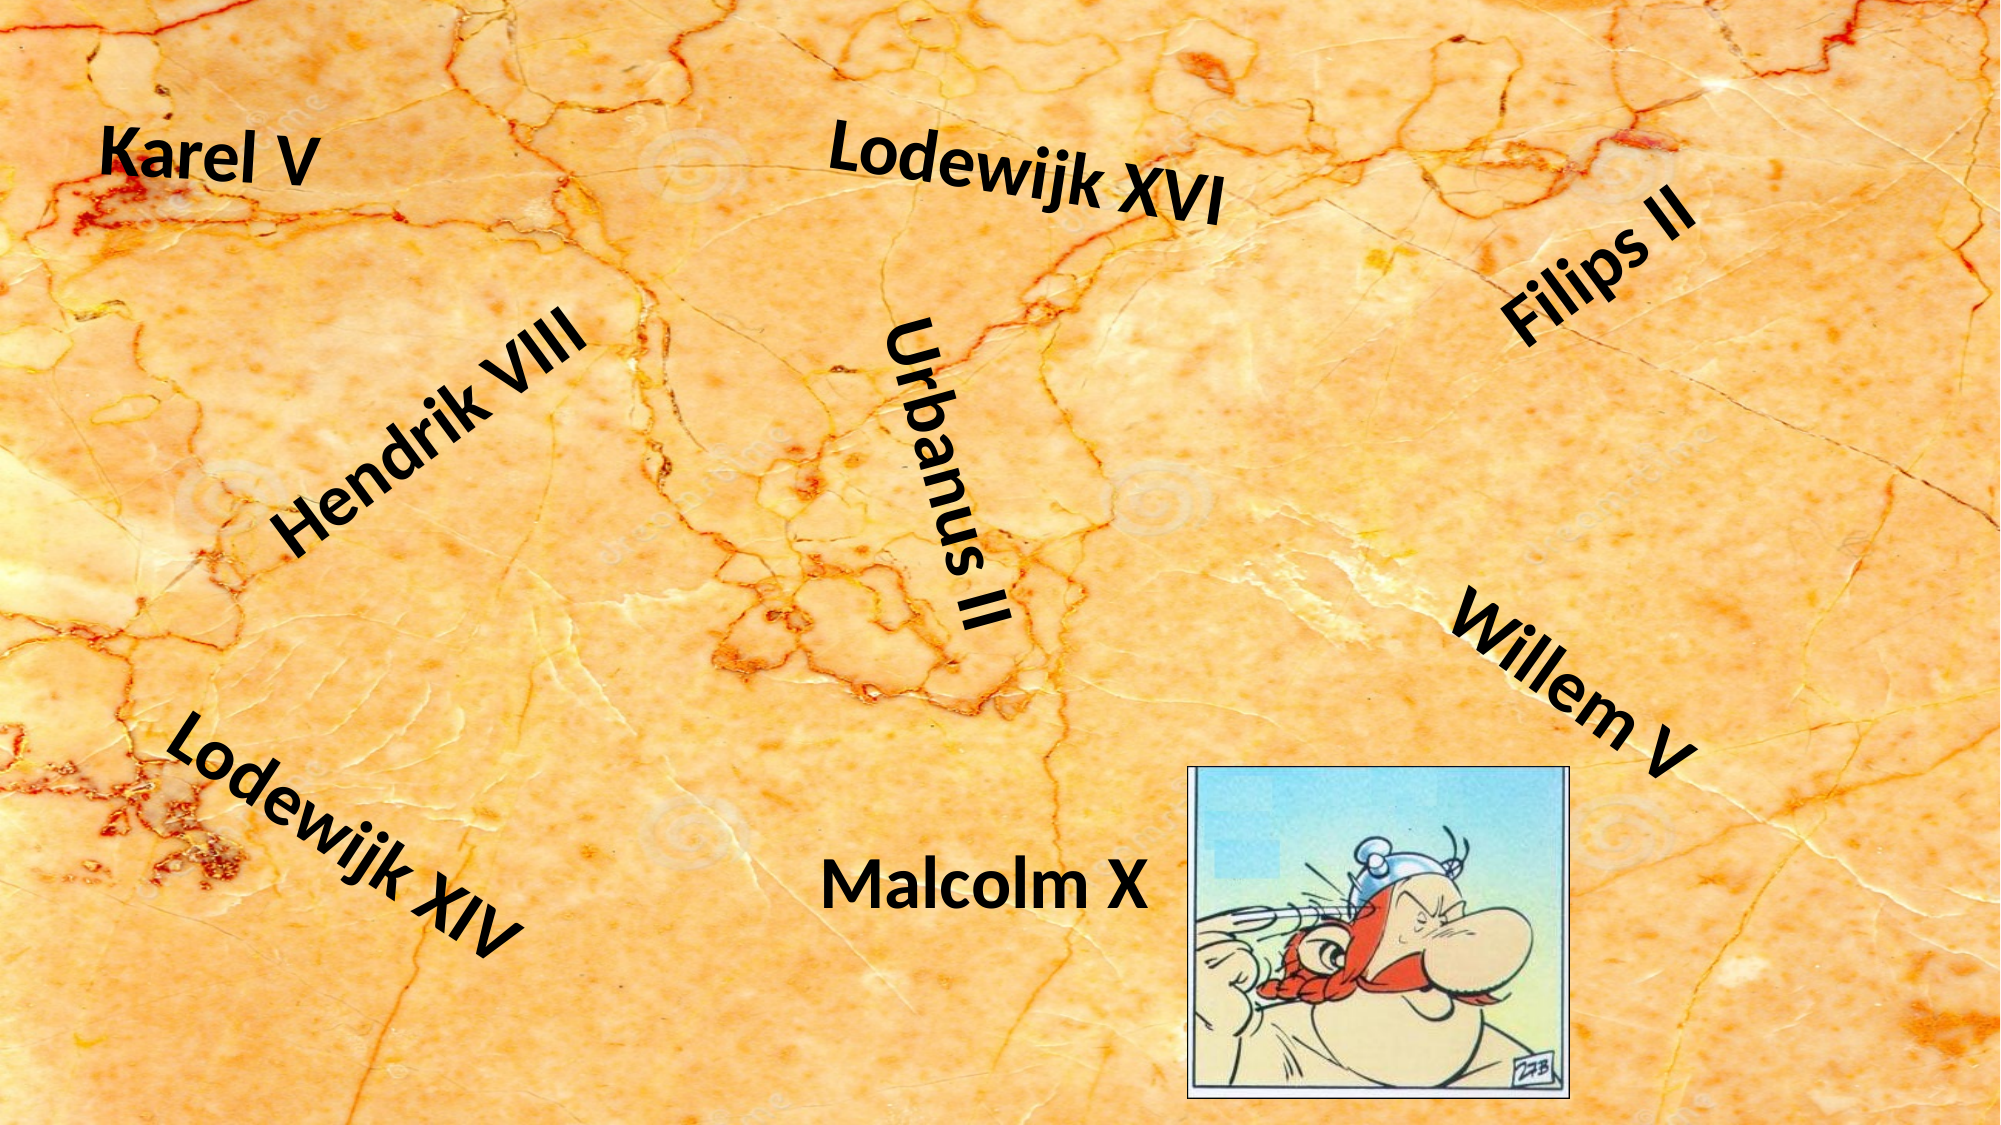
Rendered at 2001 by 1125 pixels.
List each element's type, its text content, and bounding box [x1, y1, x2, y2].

text_box Malcolm X [804, 826, 1187, 932]
text_box Lodewijk XVI [807, 83, 1262, 254]
picture [0, 0, 2001, 1125]
text_box Filips II [1465, 42, 1864, 377]
text_box Karel V [82, 91, 507, 221]
text_box Willem V [1414, 549, 1817, 879]
text_box Lodewijk XIV [138, 672, 564, 1002]
text_box Urbanus II [856, 290, 1069, 723]
text_box Hendrik VIII [234, 254, 634, 589]
